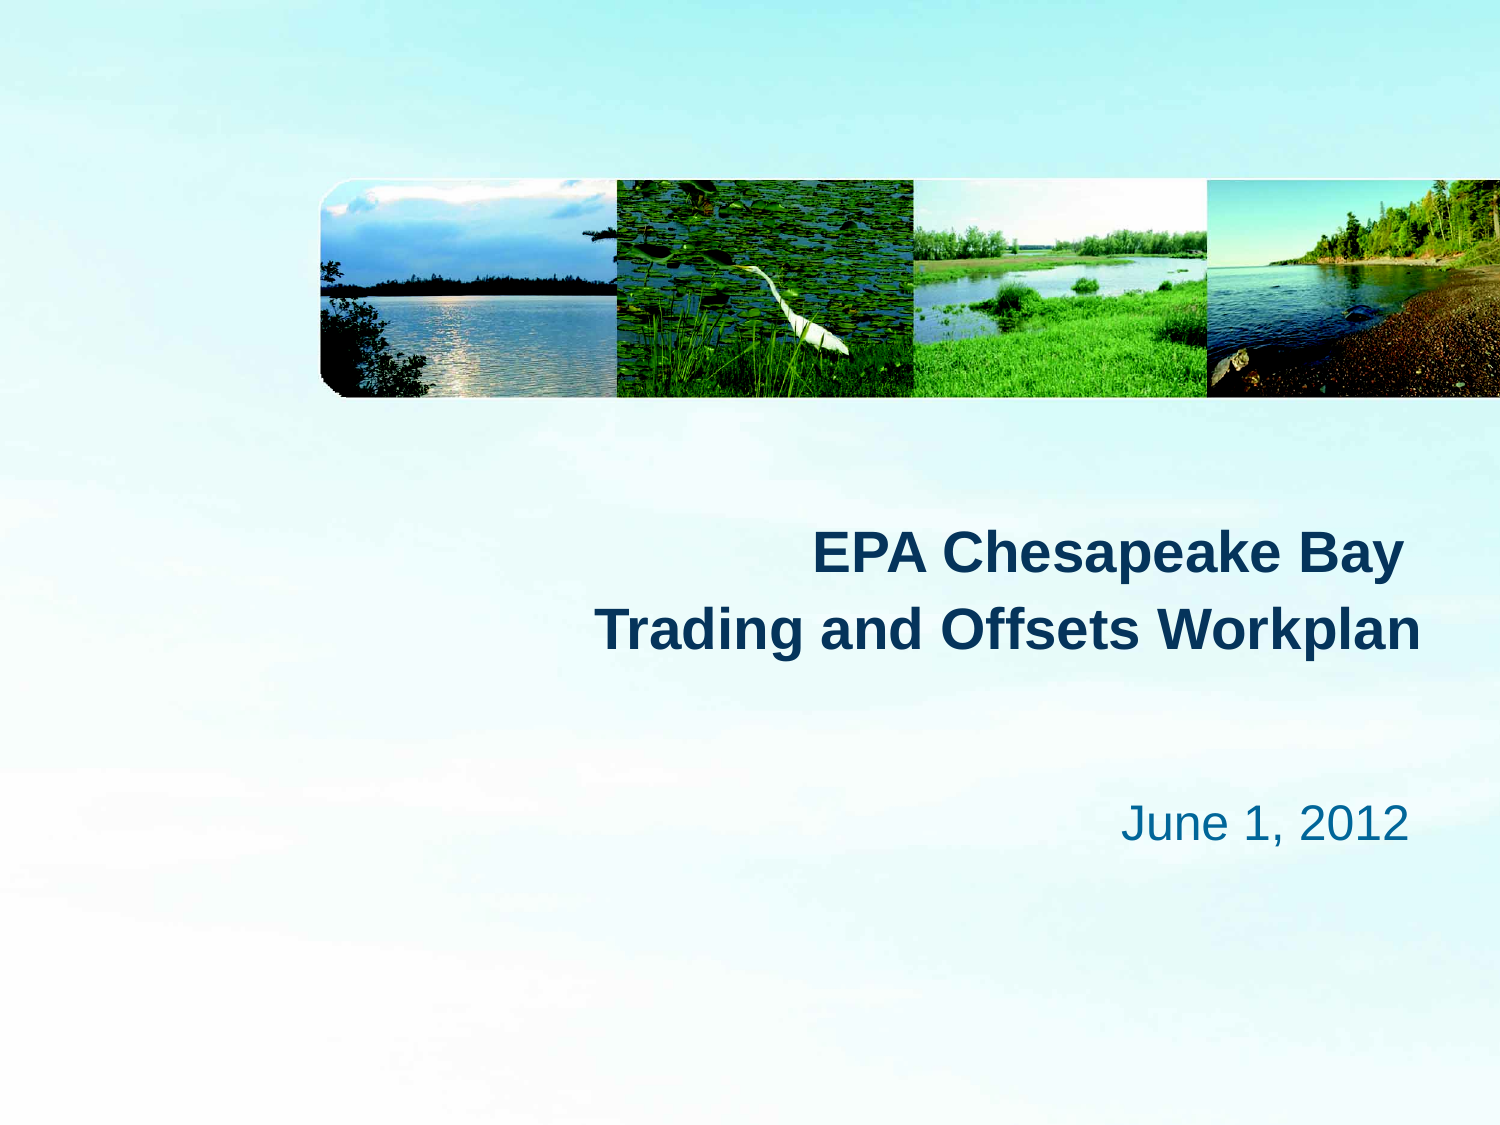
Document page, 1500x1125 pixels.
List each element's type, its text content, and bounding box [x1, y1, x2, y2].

picture [0, 0, 1500, 1125]
subtitle June 1, 2012 [393, 787, 1426, 938]
title EPA Chesapeake Bay Trading and Offsets Workplan [37, 499, 1438, 776]
